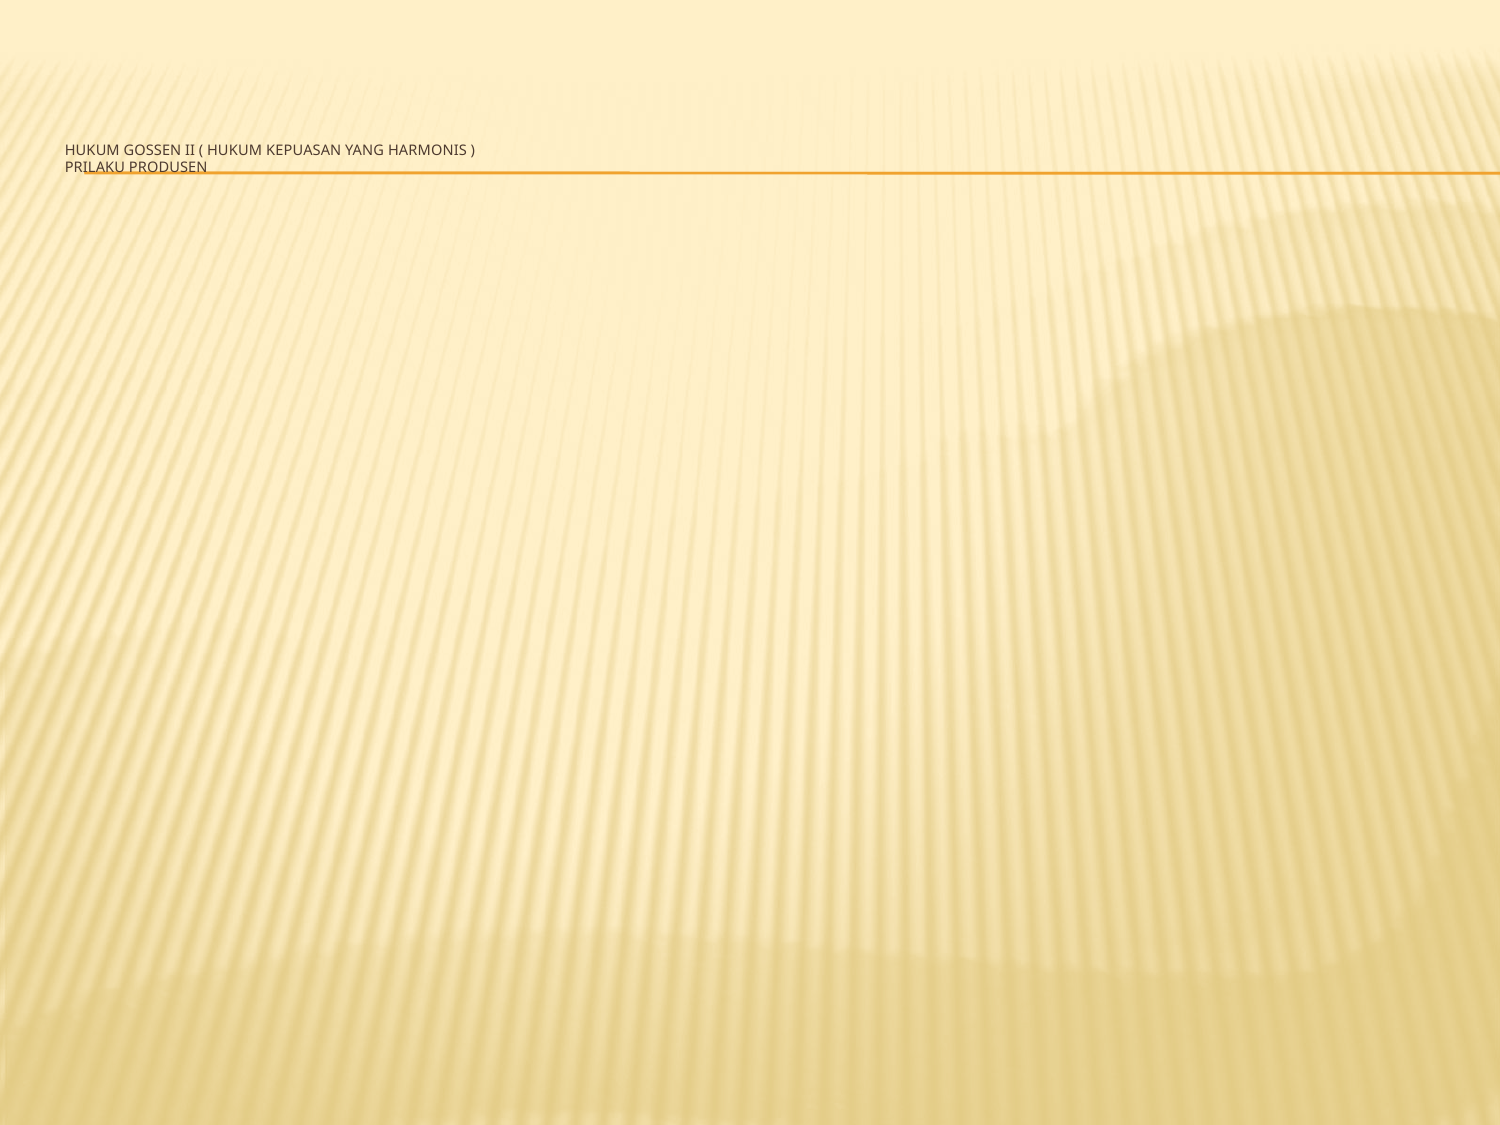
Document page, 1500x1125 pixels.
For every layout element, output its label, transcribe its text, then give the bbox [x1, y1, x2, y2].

title Hukum Gossen II ( hukum kepuasan yang harmonis ) Prilaku produsen [50, 75, 1475, 213]
